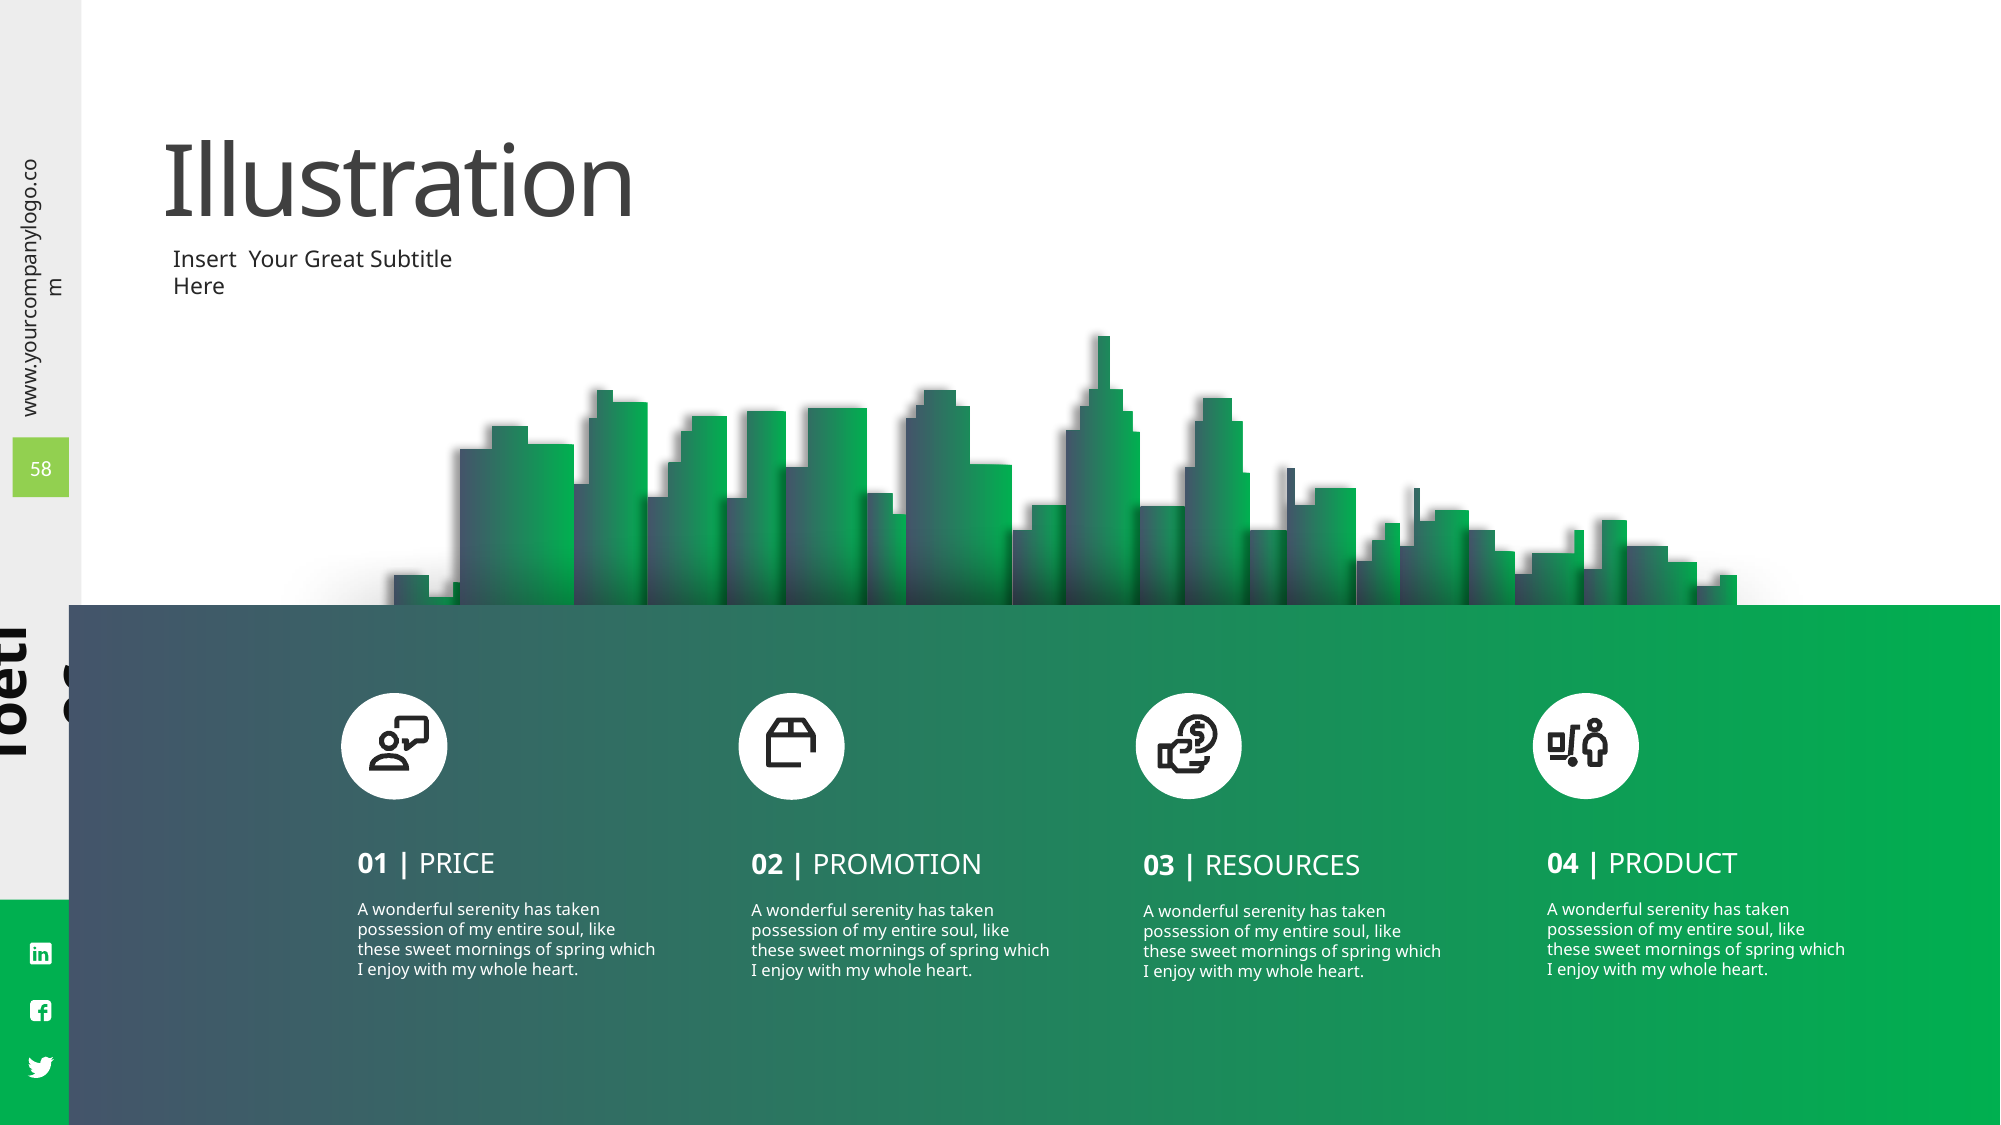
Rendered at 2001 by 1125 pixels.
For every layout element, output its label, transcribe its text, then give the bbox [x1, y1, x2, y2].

text_box Illustration [147, 116, 677, 236]
text_box [766, 717, 816, 768]
text_box [1135, 693, 1242, 800]
slide_number 58 [12, 437, 69, 498]
text_box [1532, 693, 1639, 800]
text_box [738, 693, 845, 800]
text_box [1547, 717, 1608, 767]
text_box 04 | PRODUCT A wonderful serenity has taken possession of my entire soul, like these sweet mornings of spring which I enjoy with my whole heart. [1532, 838, 1862, 987]
text_box 01 | PRICE A wonderful serenity has taken possession of my entire soul, like these sweet mornings of spring which I enjoy with my whole heart. [342, 837, 673, 986]
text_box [394, 335, 1737, 633]
text_box Insert Your Great Subtitle Here [158, 237, 512, 307]
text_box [369, 715, 429, 771]
text_box 02 | PROMOTION A wonderful serenity has taken possession of my entire soul, like these sweet mornings of spring which I enjoy with my whole heart. [736, 839, 1067, 988]
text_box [1157, 714, 1218, 774]
text_box [341, 693, 448, 800]
text_box 03 | RESOURCES A wonderful serenity has taken possession of my entire soul, like these sweet mornings of spring which I enjoy with my whole heart. [1128, 839, 1459, 988]
text_box [68, 605, 2000, 1125]
